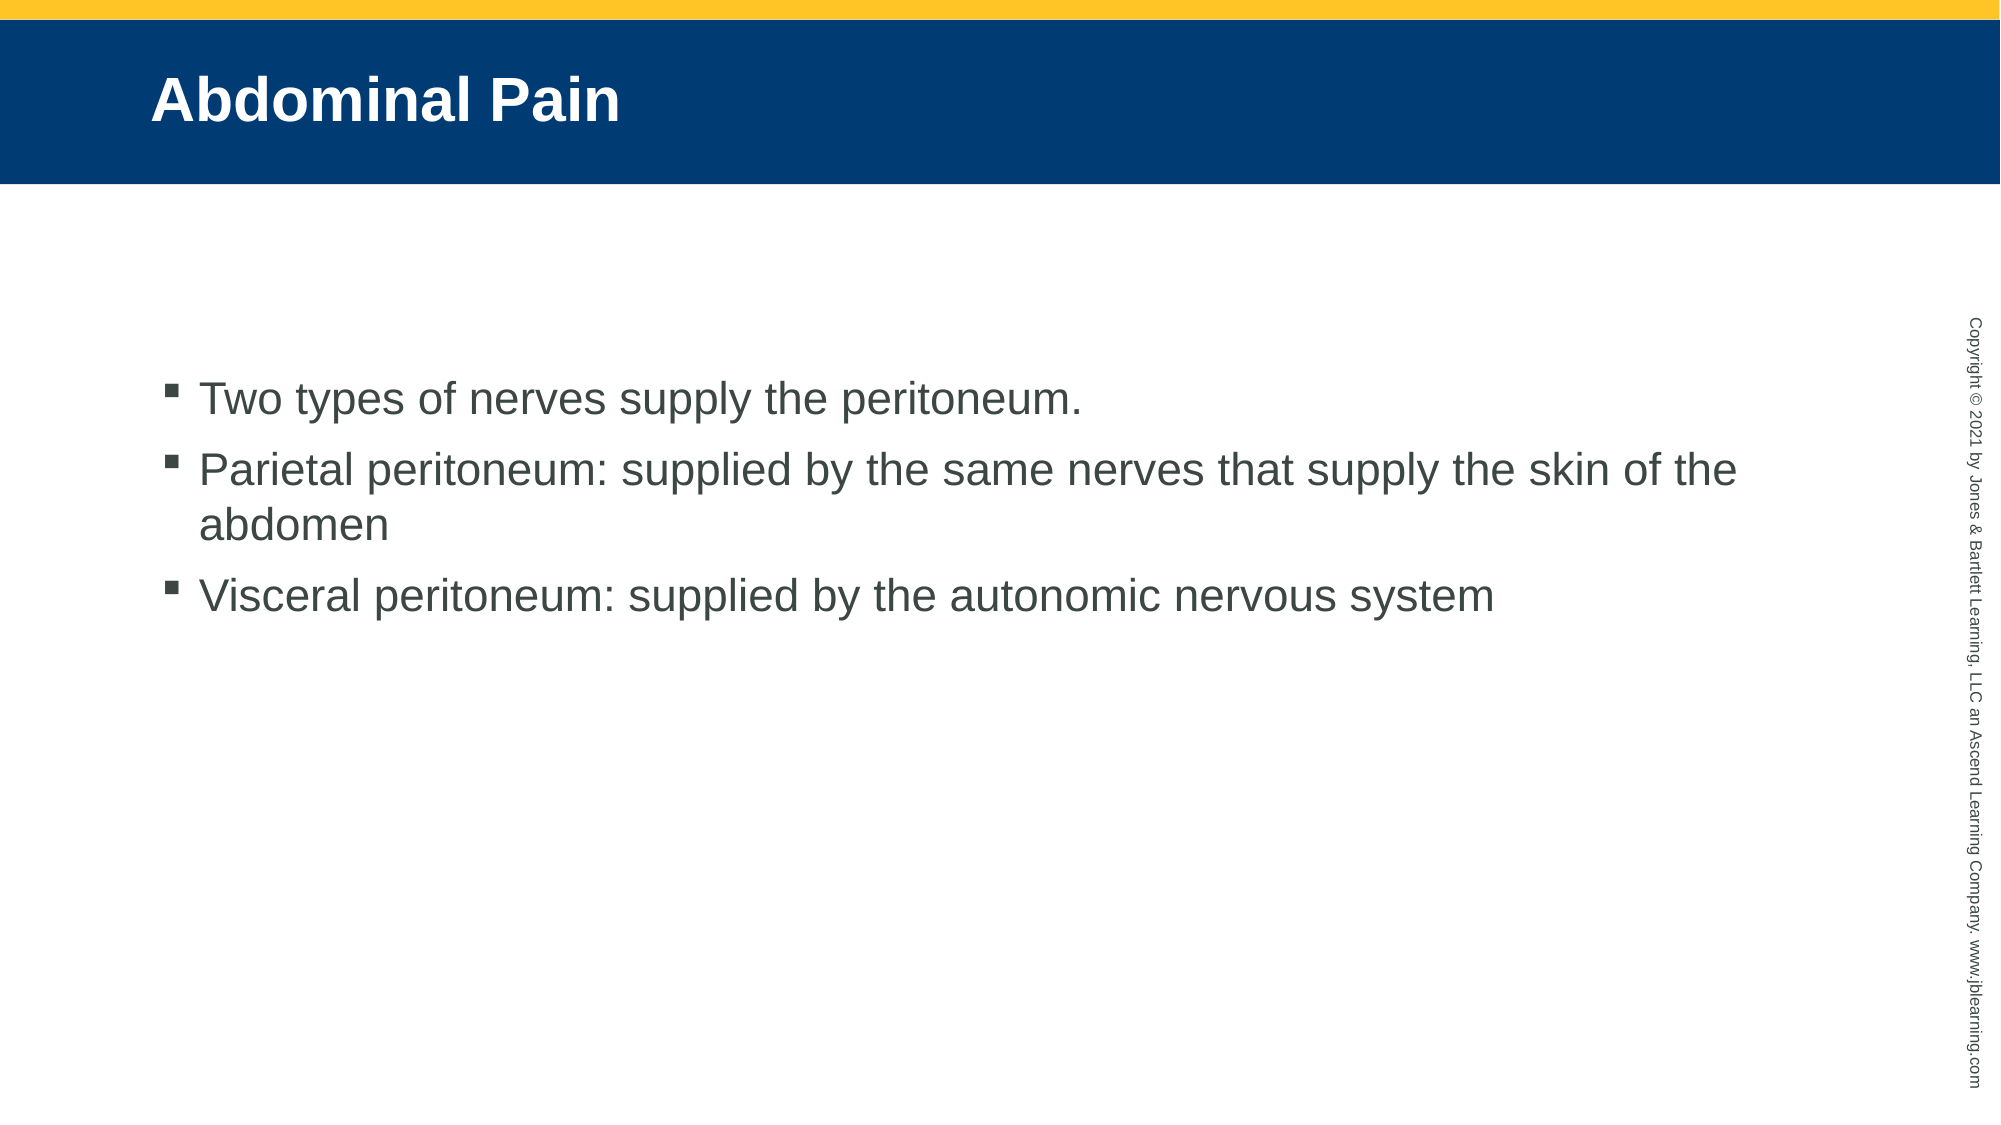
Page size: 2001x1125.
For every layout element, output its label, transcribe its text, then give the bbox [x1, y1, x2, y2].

list Two types of nerves supply the peritoneum. Parietal peritoneum: supplied by the same nerves that supply the skin of the abdomen Visceral peritoneum: supplied by the autonomic nervous system [146, 361, 1859, 1016]
title Abdominal Pain [0, 19, 2000, 185]
